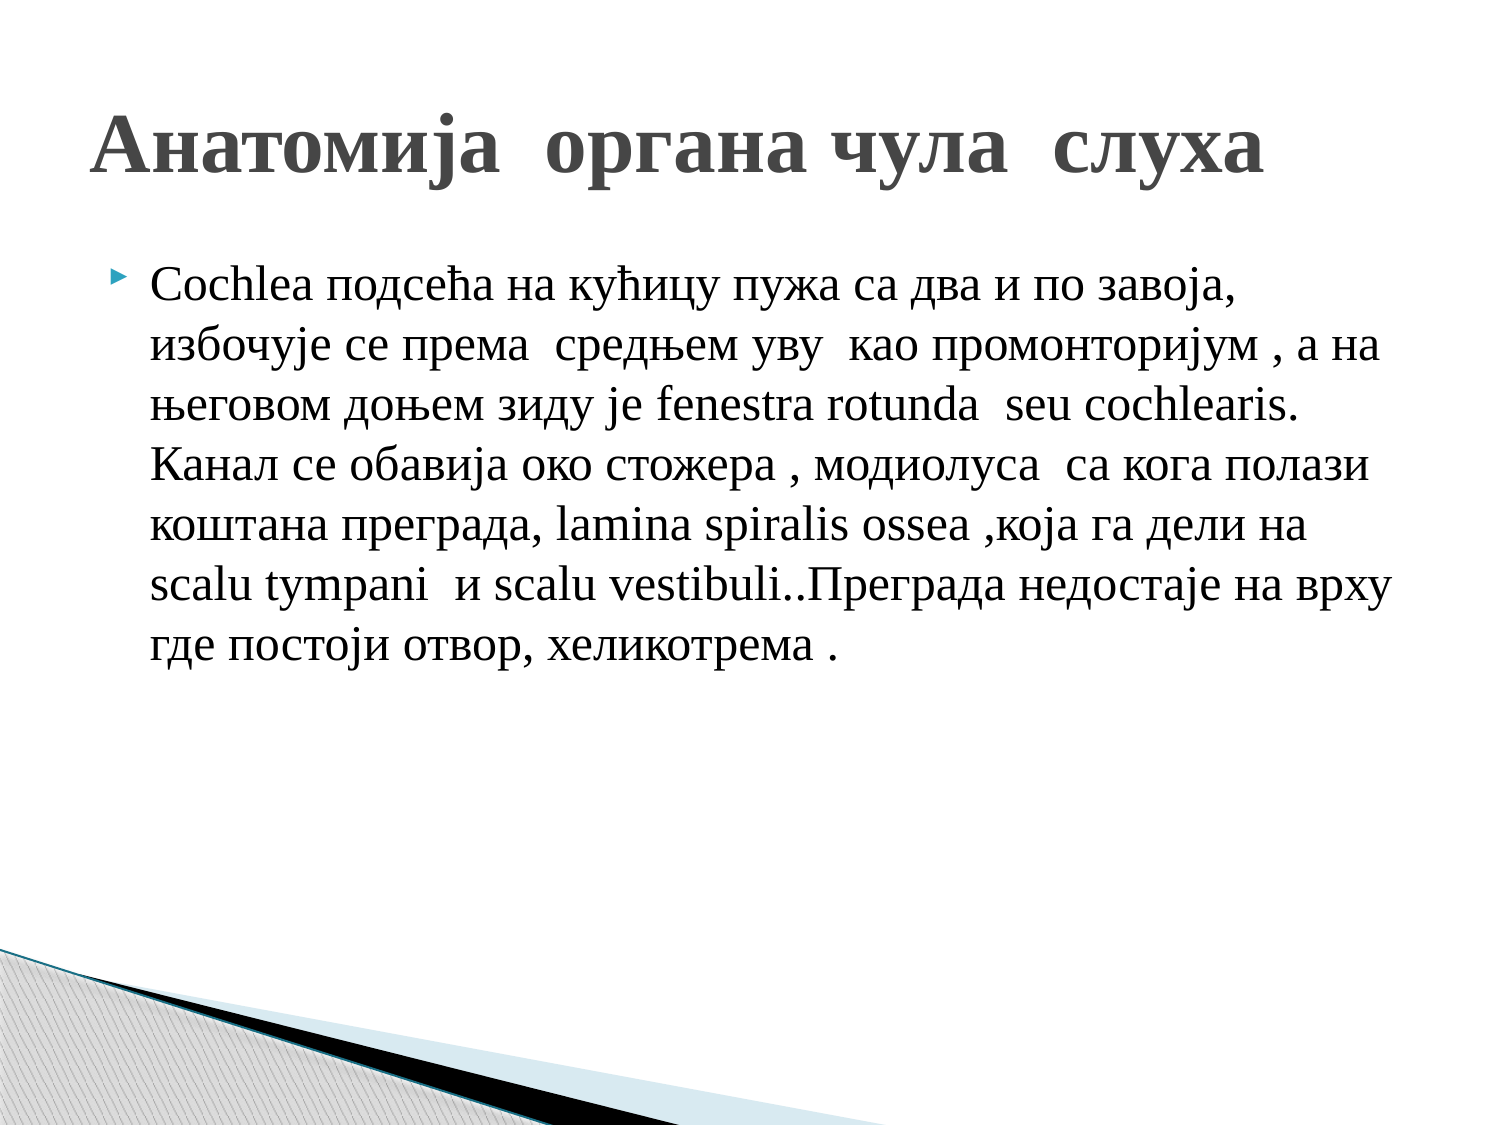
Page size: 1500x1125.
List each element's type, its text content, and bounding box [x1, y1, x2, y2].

title Анатомија органа чула слуха [75, 45, 1425, 233]
list Cochlea подсећа на кућицу пужа са два и по завоја, избочује се према средњем уву као промонторијум , а на његовом доњем зиду је fenestra rotunda seu cochlearis. Канал се обавија око стожера , модиолуса са кога полази коштана преграда, lamina spiralis ossea ,која га дели на scalu tympani и scalu vestibuli..Преграда недостаје на врху где постоји отвор, хеликотрема . [74, 242, 1426, 986]
